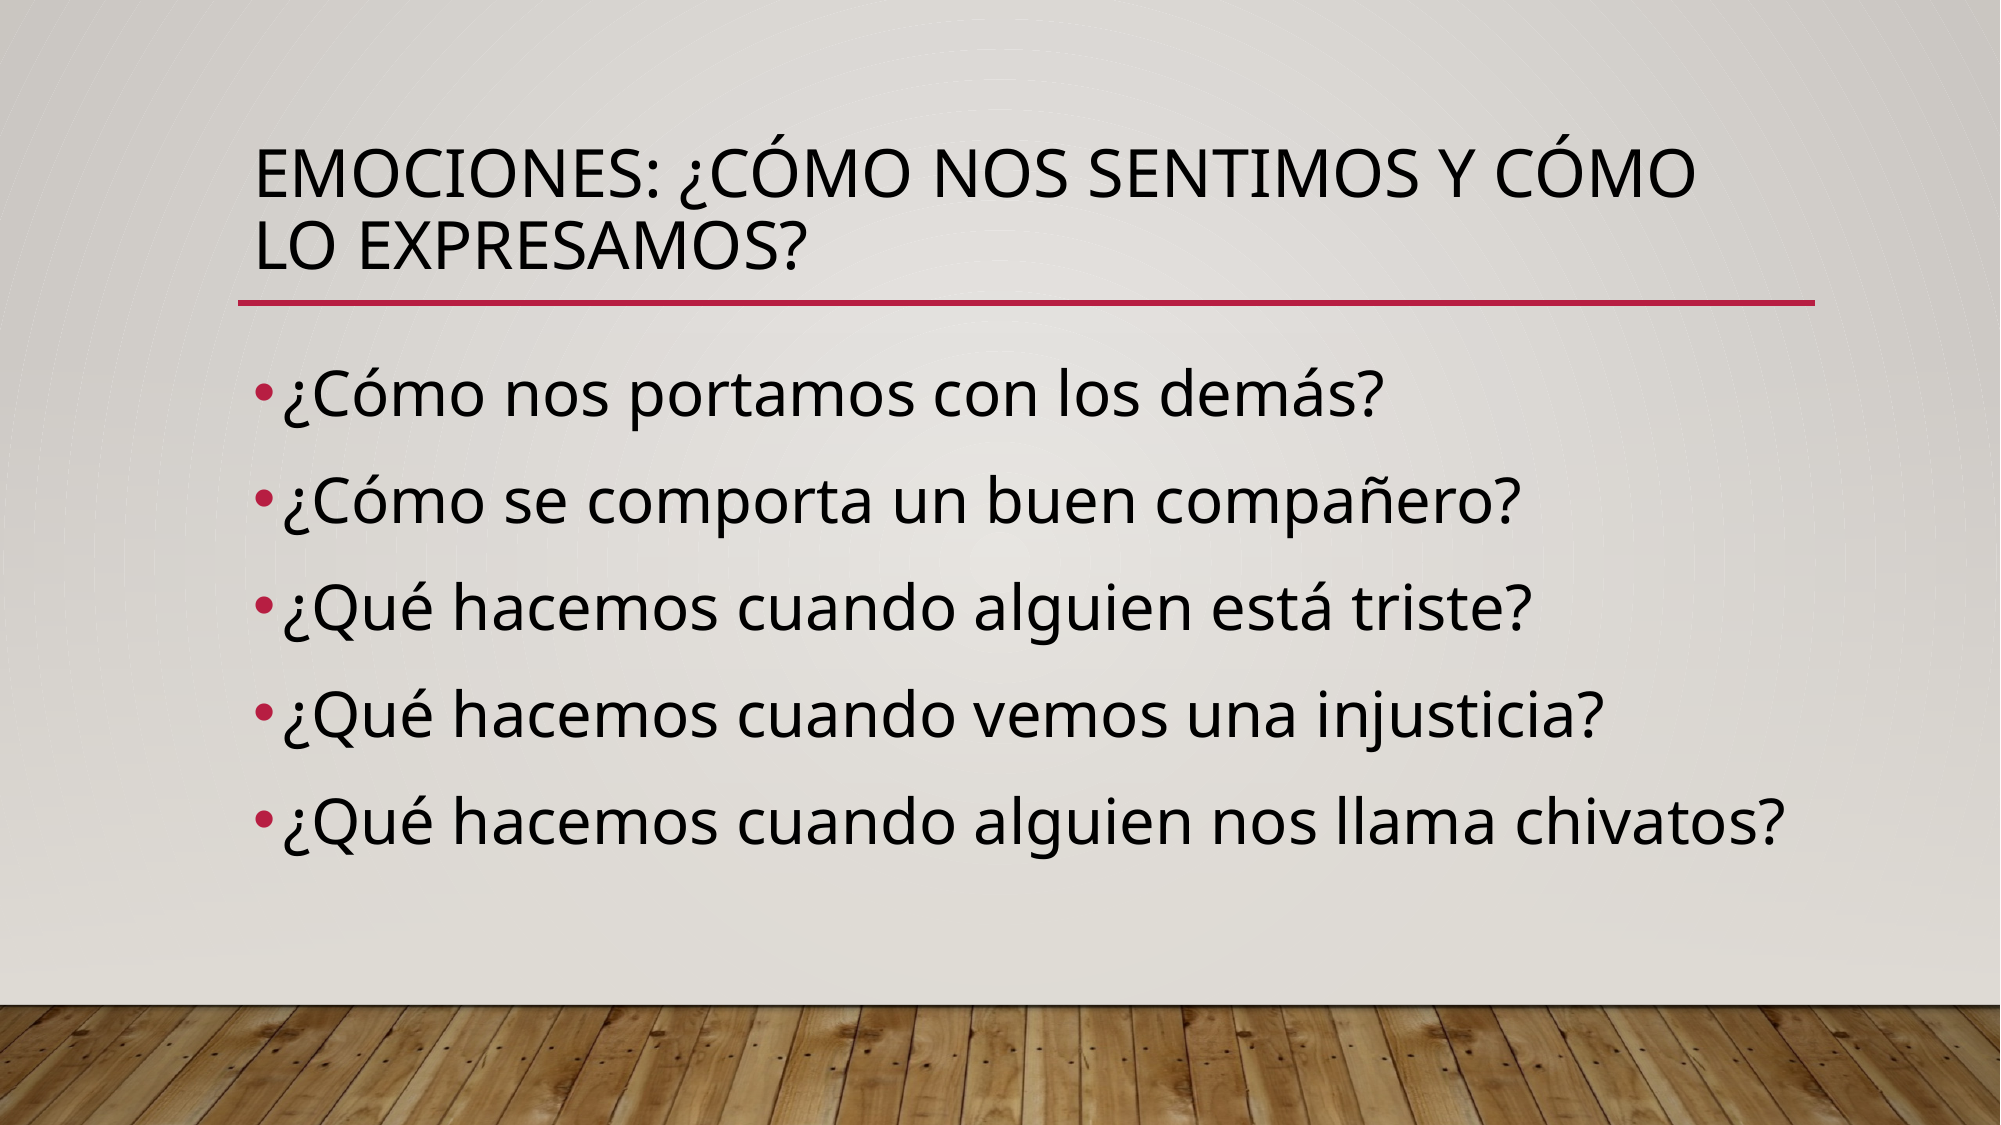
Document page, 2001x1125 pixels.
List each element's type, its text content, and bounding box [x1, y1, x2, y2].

picture [0, 1005, 2000, 1125]
list ¿Cómo nos portamos con los demás? ¿Cómo se comporta un buen compañero? ¿Qué hacemos cuando alguien está triste? ¿Qué hacemos cuando vemos una injusticia? ¿Qué hacemos cuando alguien nos llama chivatos? [238, 330, 1814, 897]
title EMOCIONES: ¿Cómo nos sentimos y cómo lo expresamos? [238, 131, 1814, 305]
